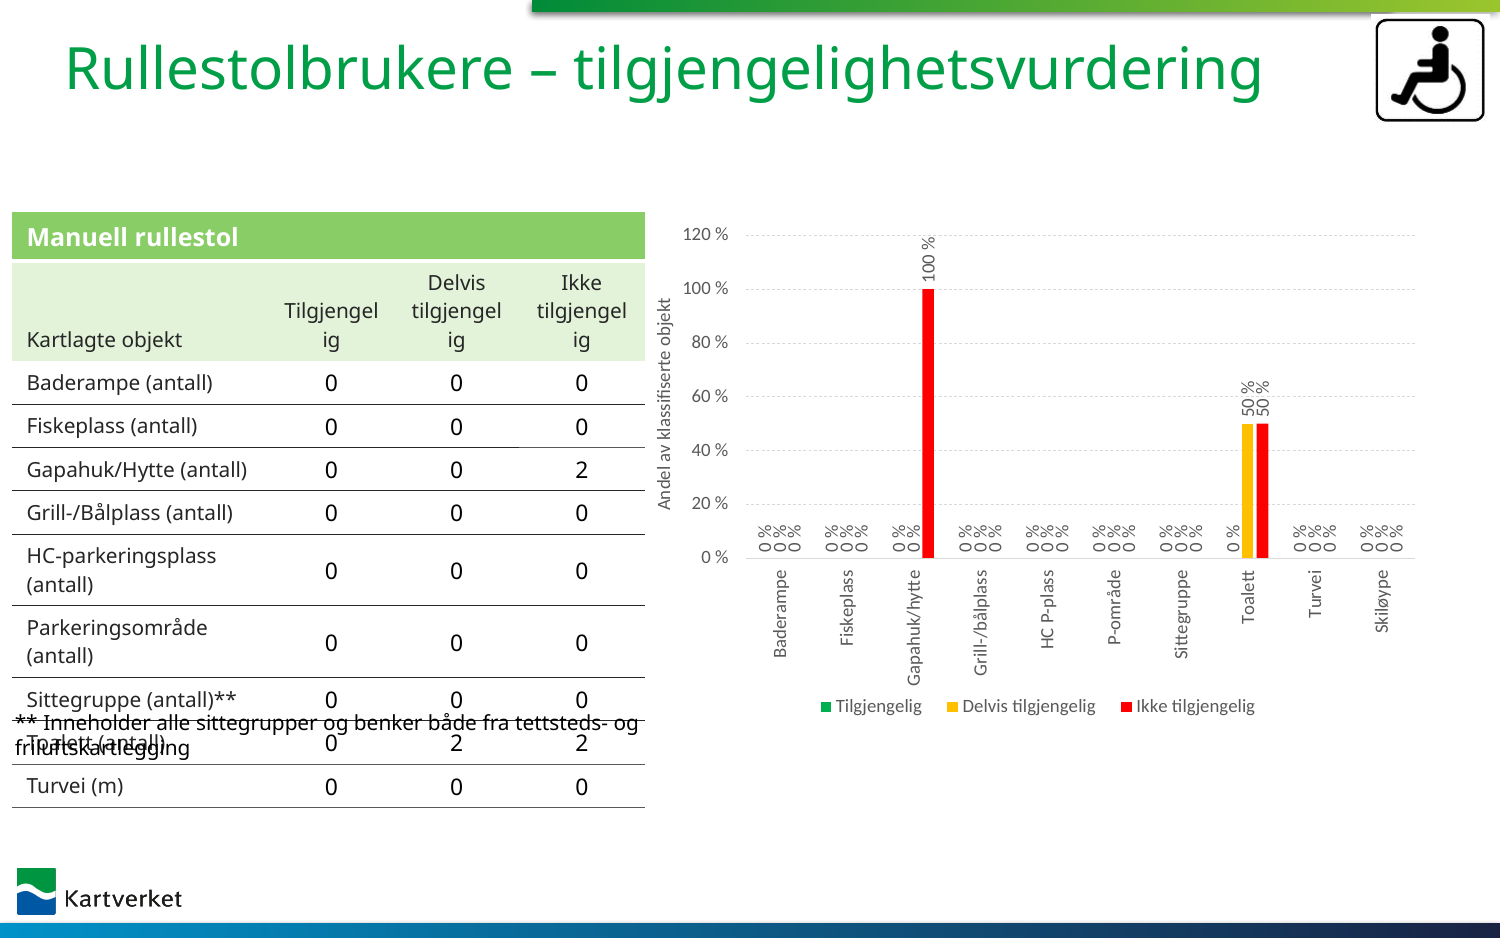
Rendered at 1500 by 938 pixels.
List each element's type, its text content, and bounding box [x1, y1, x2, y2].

table_cell 0 [269, 361, 394, 404]
table_cell 0 [394, 361, 519, 404]
table_cell HC-parkeringsplass (antall) [12, 535, 269, 605]
table_cell Delvis tilgjengelig [394, 263, 519, 361]
table_cell 0 [519, 678, 638, 702]
table_cell 0 [394, 768, 519, 807]
table_cell 0 [394, 405, 519, 447]
table_cell 0 [394, 606, 519, 677]
table_cell 0 [269, 491, 394, 534]
table_cell 0 [519, 491, 638, 534]
table_cell Turvei (m) [12, 768, 269, 807]
table_cell 0 [394, 678, 519, 702]
table_cell Ikke tilgjengelig [519, 263, 638, 361]
table_cell Sittegruppe (antall)** [12, 678, 269, 702]
table_cell 0 [519, 535, 638, 605]
table_cell Parkeringsområde (antall) [12, 606, 269, 677]
table_cell 0 [519, 768, 645, 807]
table_cell 2 [519, 448, 638, 490]
table_cell 0 [269, 768, 394, 807]
table_cell Fiskeplass (antall) [12, 405, 269, 447]
table_cell 0 [394, 448, 519, 490]
table_cell 0 [269, 535, 394, 605]
table_cell 0 [394, 535, 519, 605]
table_cell 0 [519, 405, 638, 447]
table_cell Baderampe (antall) [12, 361, 269, 404]
table_cell 0 [519, 606, 638, 677]
table_cell 0 [269, 678, 394, 702]
table_cell 0 [269, 405, 394, 447]
table_cell 0 [394, 491, 519, 534]
table_cell 0 [269, 448, 394, 490]
table_cell Gapahuk/Hytte (antall) [12, 448, 269, 490]
table_header Manuell rullestol [12, 212, 645, 259]
table_cell Tilgjengelig [269, 263, 394, 361]
table_cell Kartlagte objekt [12, 263, 269, 361]
table_cell 0 [269, 606, 394, 677]
table_cell 0 [519, 361, 638, 404]
table_cell Grill-/Bålplass (antall) [12, 491, 269, 534]
text_box Rullestolbrukere – tilgjengelighetsvurdering [49, 12, 1372, 109]
picture [1371, 13, 1491, 127]
picture [643, 218, 1426, 728]
text_box ** Inneholder alle sittegrupper og benker både fra tettsteds- og friluftskartlegging [0, 702, 745, 768]
